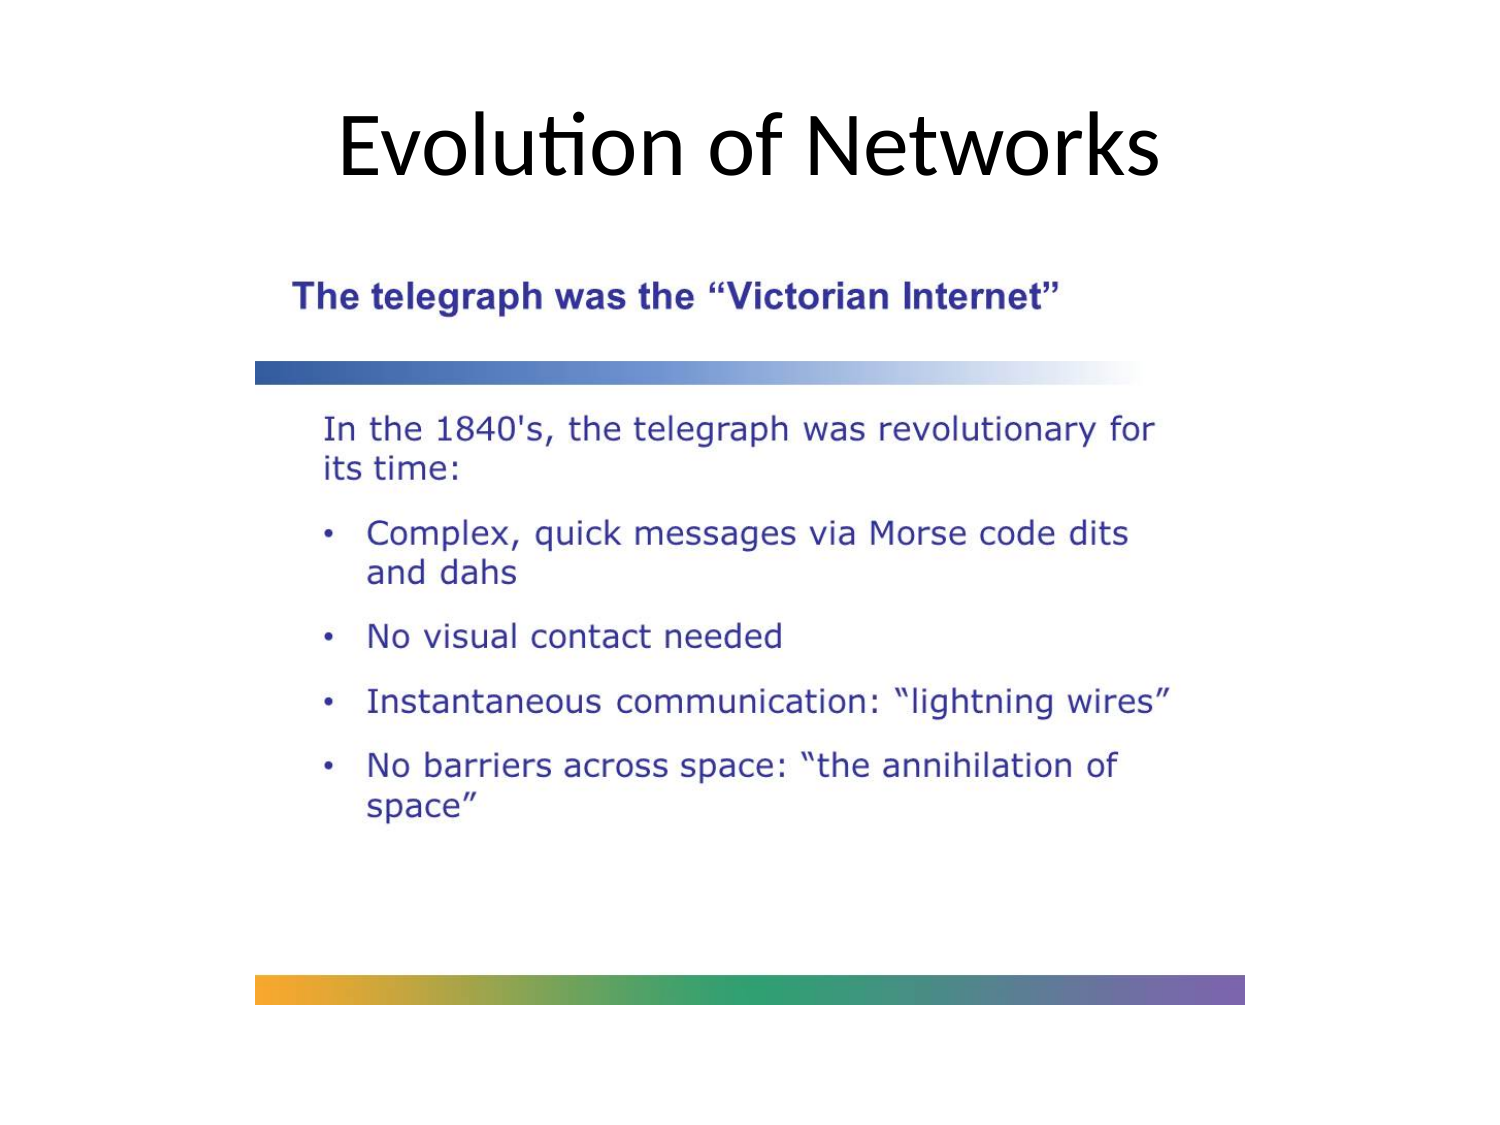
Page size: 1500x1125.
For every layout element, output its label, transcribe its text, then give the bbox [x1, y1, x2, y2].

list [254, 262, 1246, 1006]
title Evolution of Networks [75, 45, 1425, 233]
